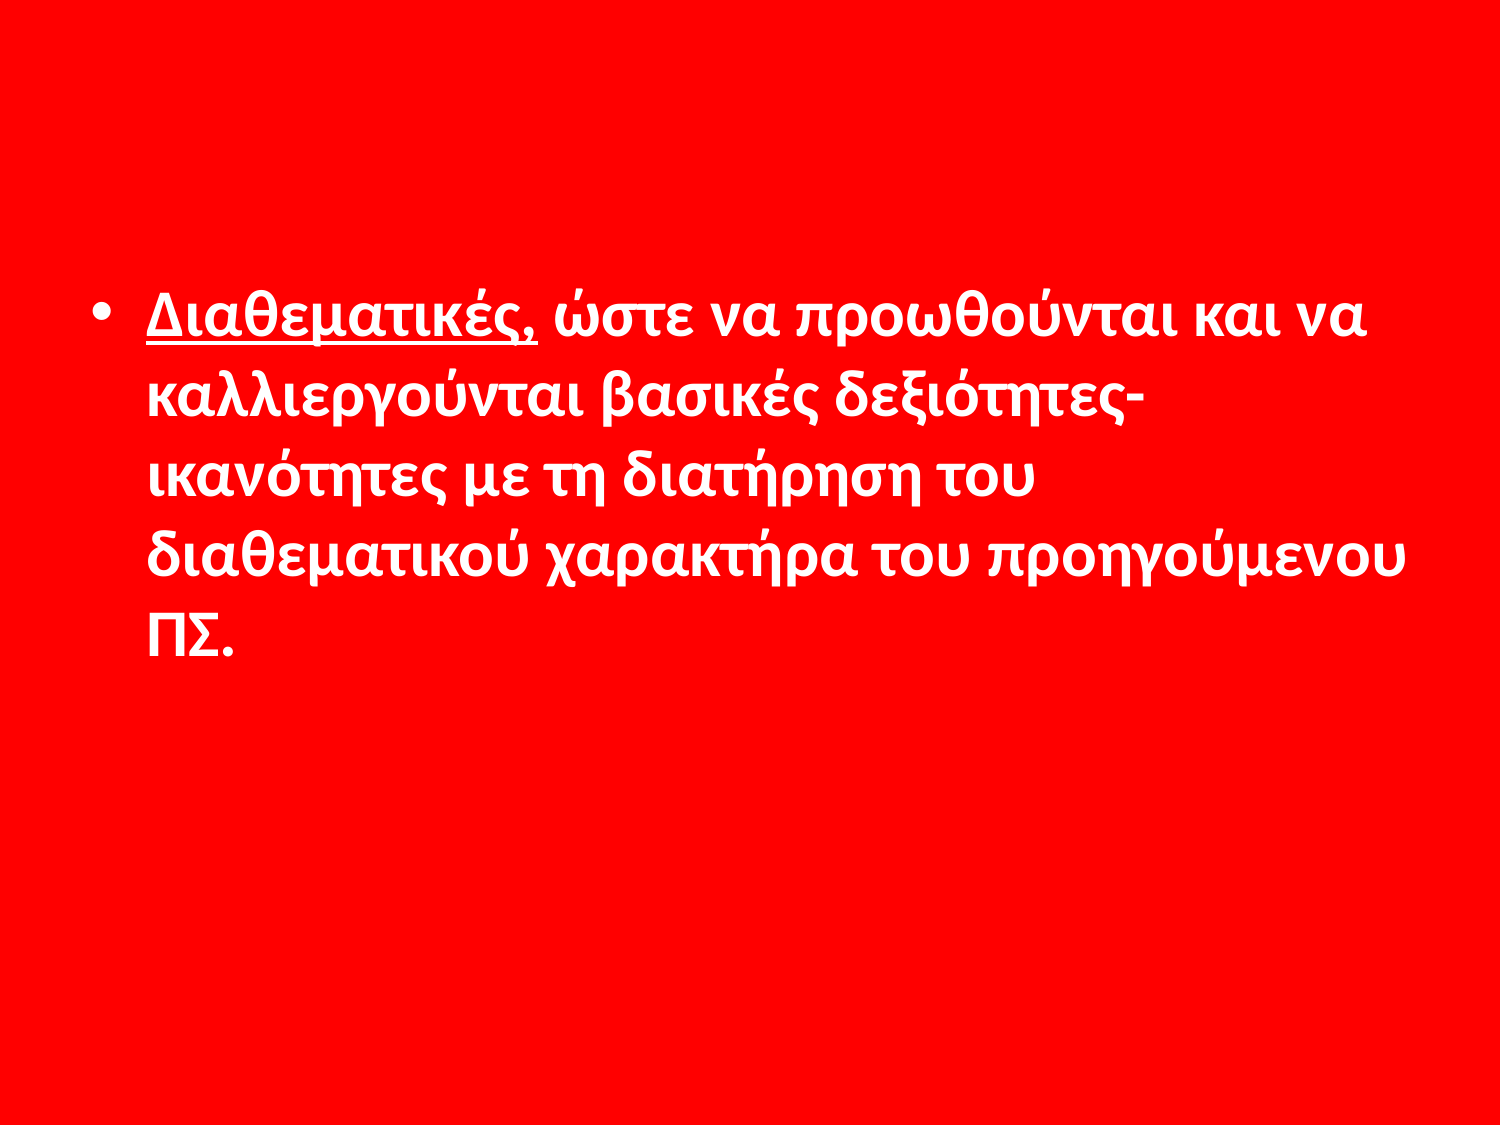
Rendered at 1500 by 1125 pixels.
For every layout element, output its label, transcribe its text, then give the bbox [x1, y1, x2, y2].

list Διαθεματικές, ώστε να προωθούνται και να καλλιεργούνται βασικές δεξιότητες-ικανότητες με τη διατήρηση του διαθεματικού χαρακτήρα του προηγούμενου ΠΣ. [75, 262, 1425, 1005]
